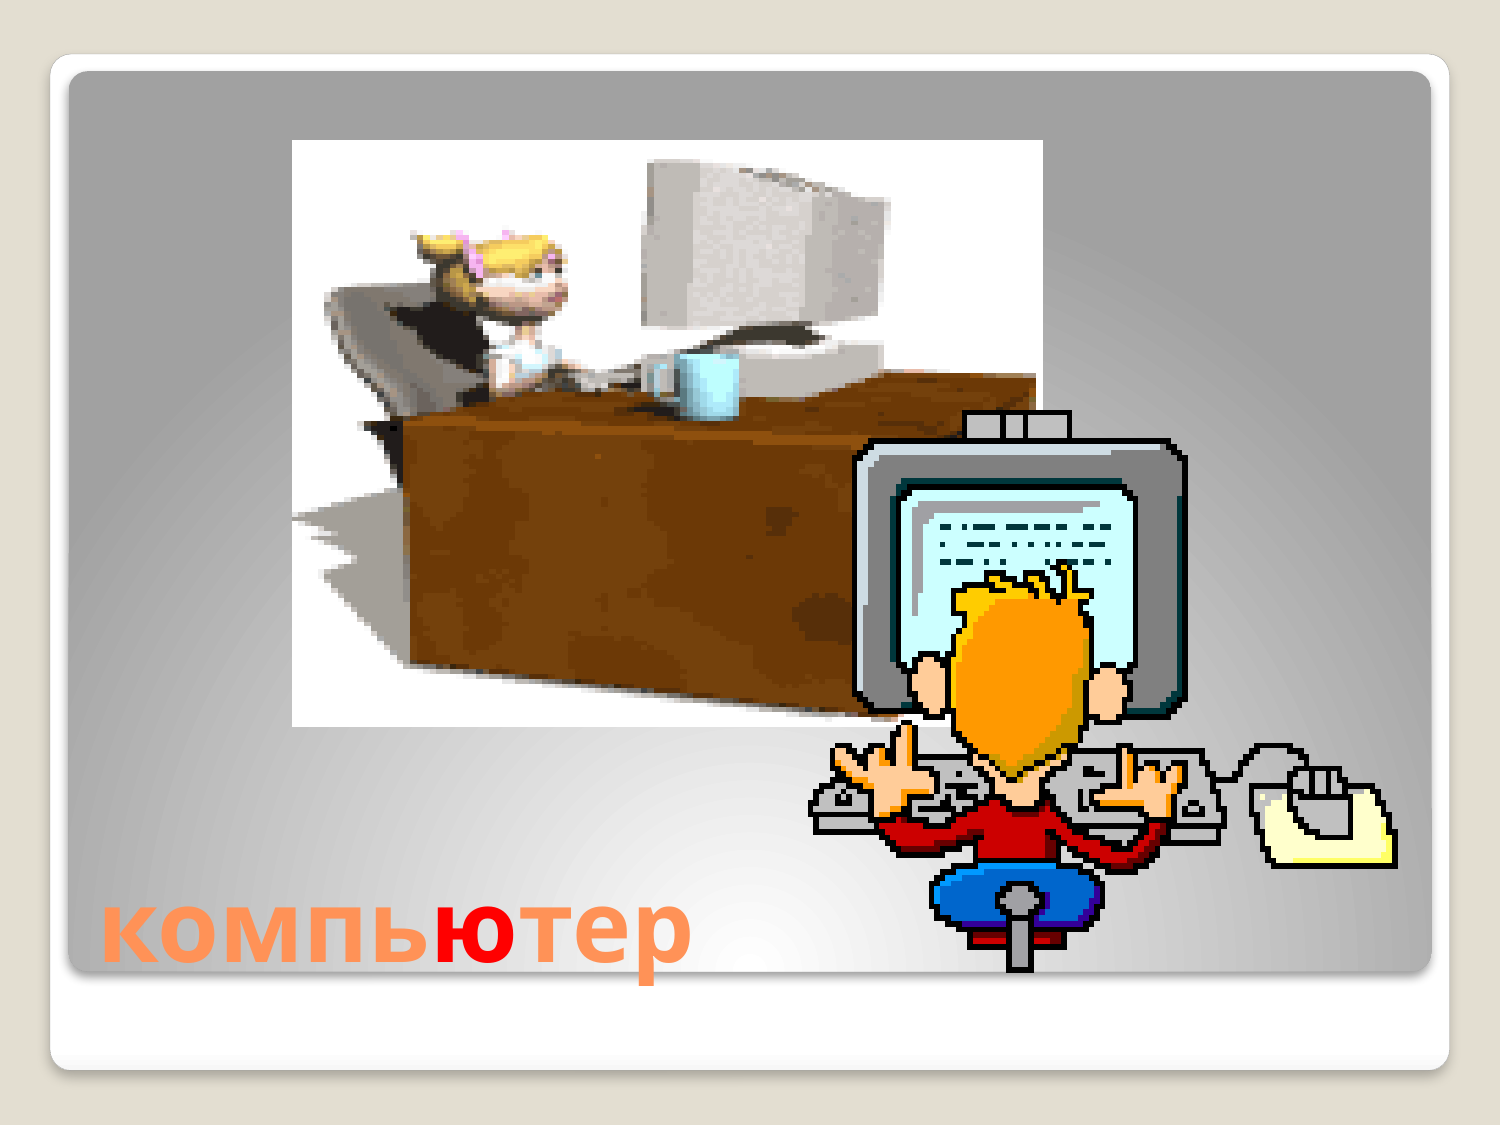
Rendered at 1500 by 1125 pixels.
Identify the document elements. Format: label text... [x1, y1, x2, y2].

title компьютер [82, 817, 1425, 990]
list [292, 140, 1044, 727]
picture [808, 409, 1398, 973]
